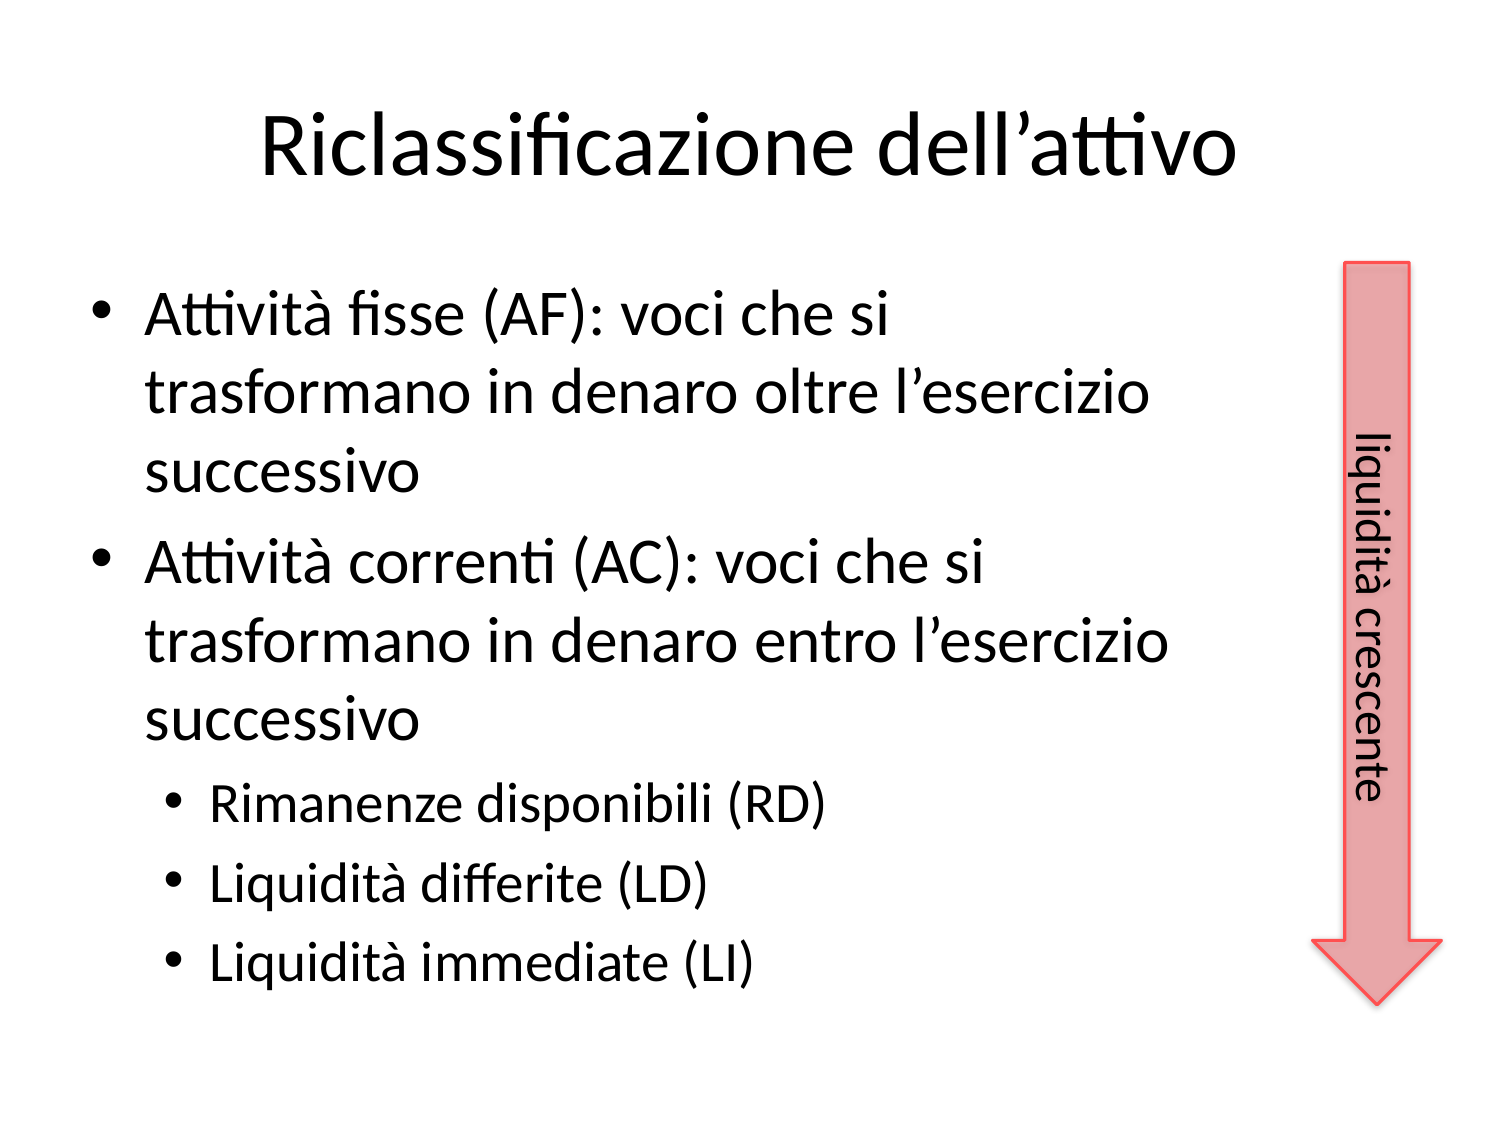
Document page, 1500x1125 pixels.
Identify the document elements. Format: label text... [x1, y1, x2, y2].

title Riclassificazione dell’attivo [75, 45, 1425, 233]
text_box liquidità crescente [1311, 261, 1443, 1006]
list Attività fisse (AF): voci che si trasformano in denaro oltre l’esercizio successivo Attività correnti (AC): voci che si trasformano in denaro entro l’esercizio successivo Rimanenze disponibili (RD) Liquidità differite (LD) Liquidità immediate (LI) [75, 262, 1243, 1005]
